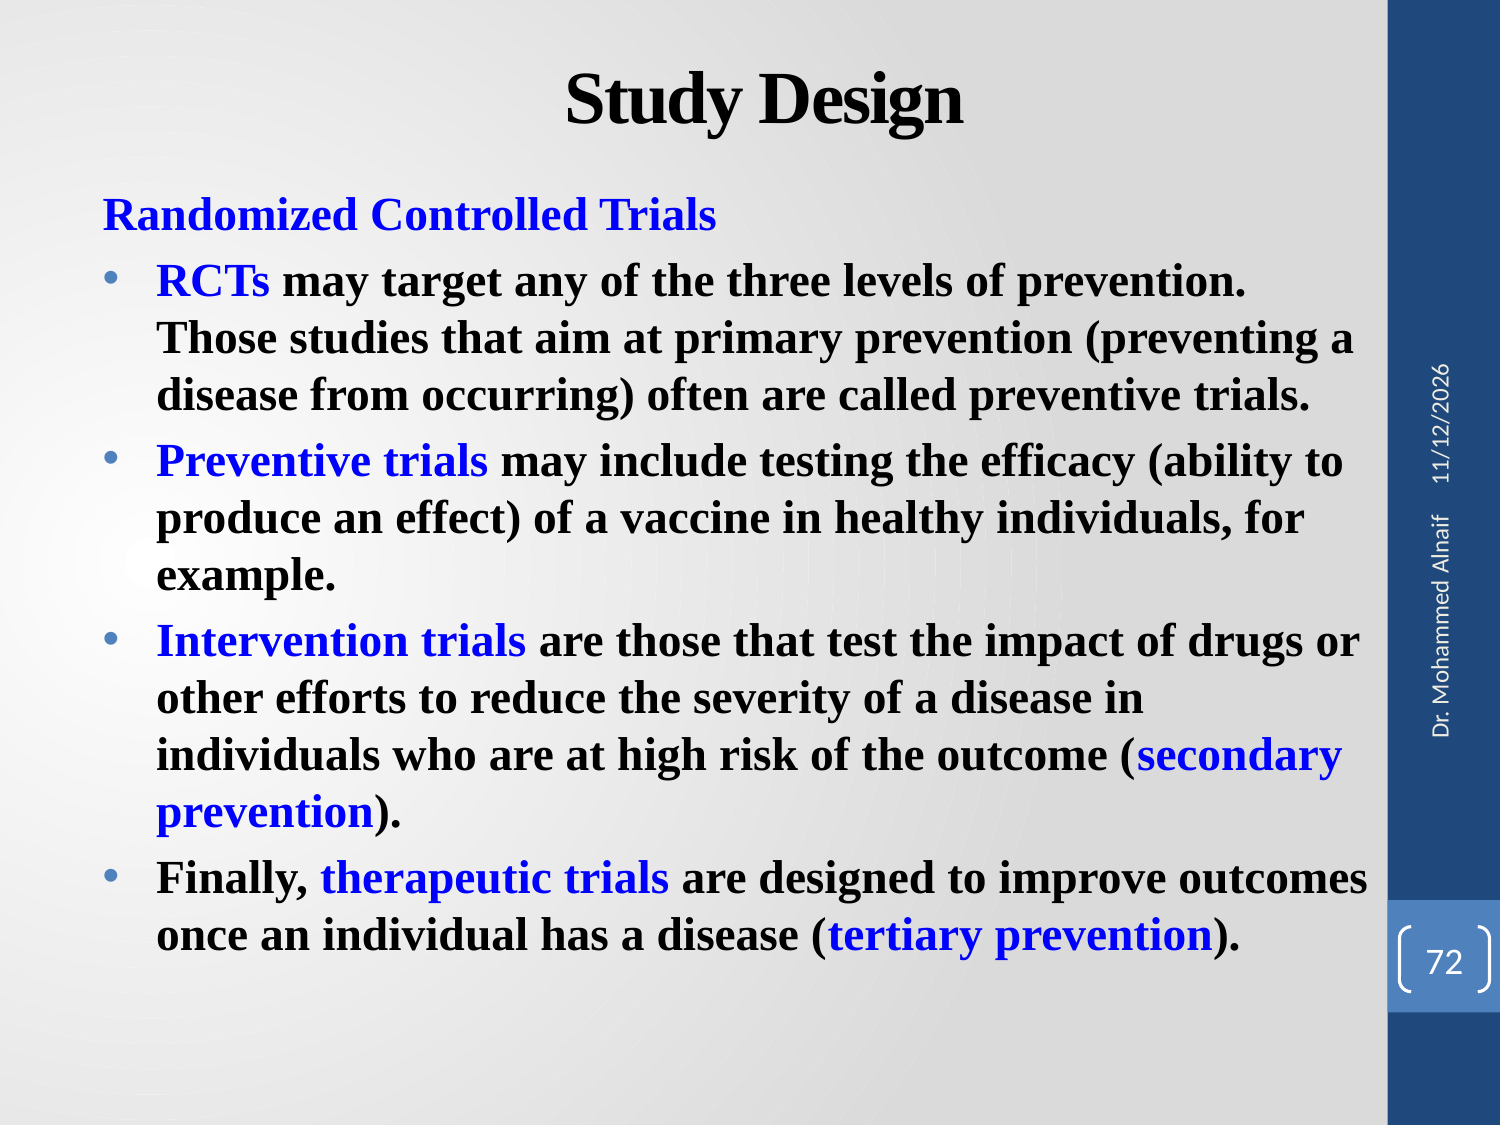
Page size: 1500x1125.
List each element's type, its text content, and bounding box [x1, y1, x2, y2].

footer Dr. Mohammed Alnaif [1408, 500, 1469, 889]
title Study Design [112, 37, 1388, 147]
slide_number 72 [1397, 925, 1492, 994]
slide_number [1408, 100, 1469, 500]
subtitle Randomized Controlled Trials RCTs may target any of the three levels of prevention. Those studies that aim at primary prevention (preventing a disease from occurring) often are called preventive trials. Preventive trials may include testing the efficacy (ability to produce an effect) of a vaccine in healthy individuals, for example. Intervention trials are those that test the impact of drugs or other efforts to reduce the severity of a disease in individuals who are at high risk of the outcome (secondary prevention). Finally, therapeutic trials are designed to improve outcomes once an individual has a disease (tertiary prevention). [87, 174, 1388, 1075]
